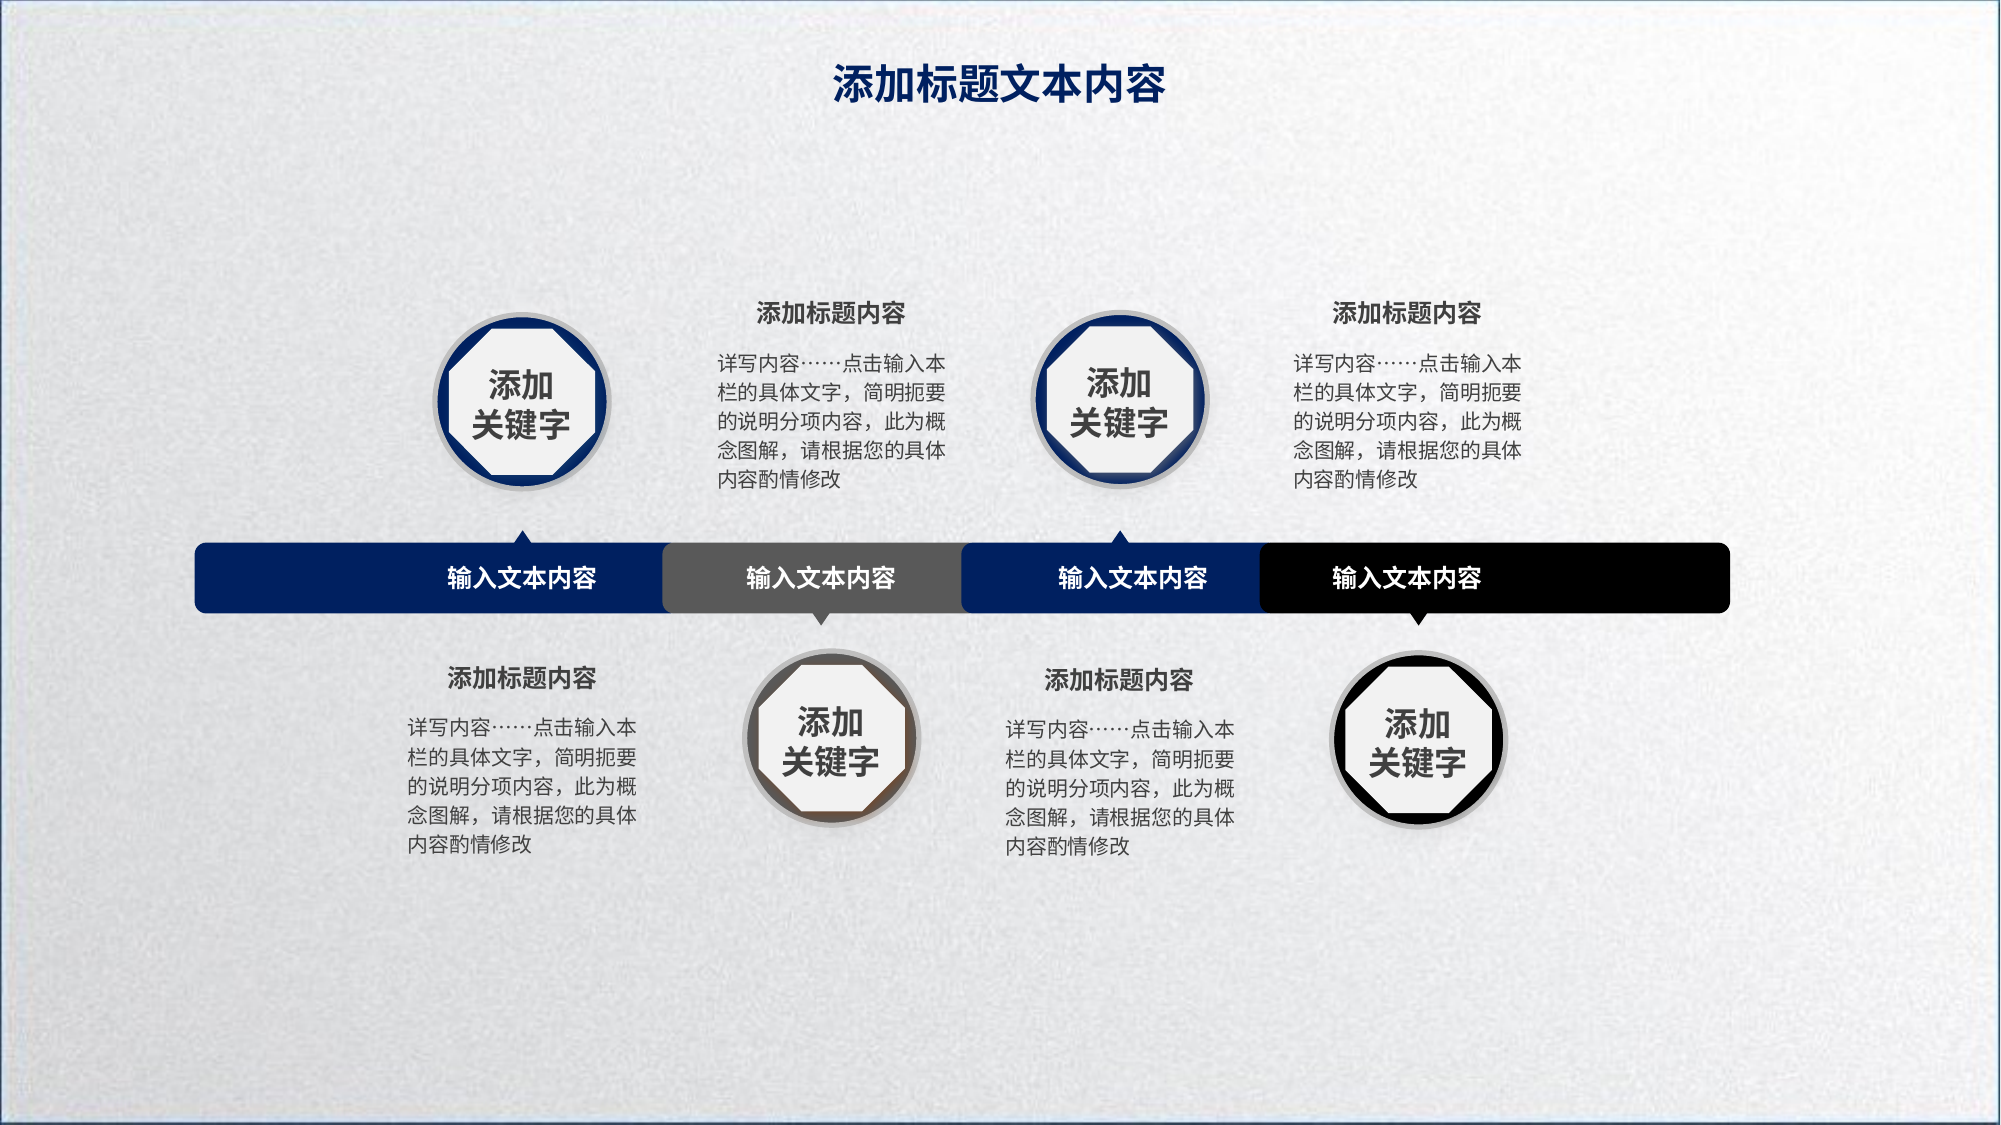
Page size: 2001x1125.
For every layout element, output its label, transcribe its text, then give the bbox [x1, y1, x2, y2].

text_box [711, 617, 953, 859]
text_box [1259, 542, 1731, 626]
text_box 详写内容……点击输入本栏的具体文字，简明扼要的说明分项内容，此为概念图解，请根据您的具体内容酌情修改 [1293, 345, 1523, 492]
text_box 添加标题内容 [424, 662, 621, 693]
text_box 添加标题内容 [733, 297, 930, 328]
text_box 详写内容……点击输入本栏的具体文字，简明扼要的说明分项内容，此为概念图解，请根据您的具体内容酌情修改 [717, 345, 947, 492]
text_box 添加标题内容 [1022, 664, 1219, 695]
text_box 详写内容……点击输入本栏的具体文字，简明扼要的说明分项内容，此为概念图解，请根据您的具体内容酌情修改 [407, 710, 638, 857]
text_box 添加标题文本内容 [710, 52, 1289, 114]
text_box 添加标题内容 [1309, 297, 1506, 328]
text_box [961, 530, 1280, 614]
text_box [1298, 619, 1540, 861]
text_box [662, 542, 980, 626]
picture [0, 0, 2001, 1125]
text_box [999, 279, 1241, 520]
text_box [401, 281, 643, 523]
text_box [194, 530, 682, 614]
text_box 详写内容……点击输入本栏的具体文字，简明扼要的说明分项内容，此为概念图解，请根据您的具体内容酌情修改 [1005, 712, 1235, 859]
